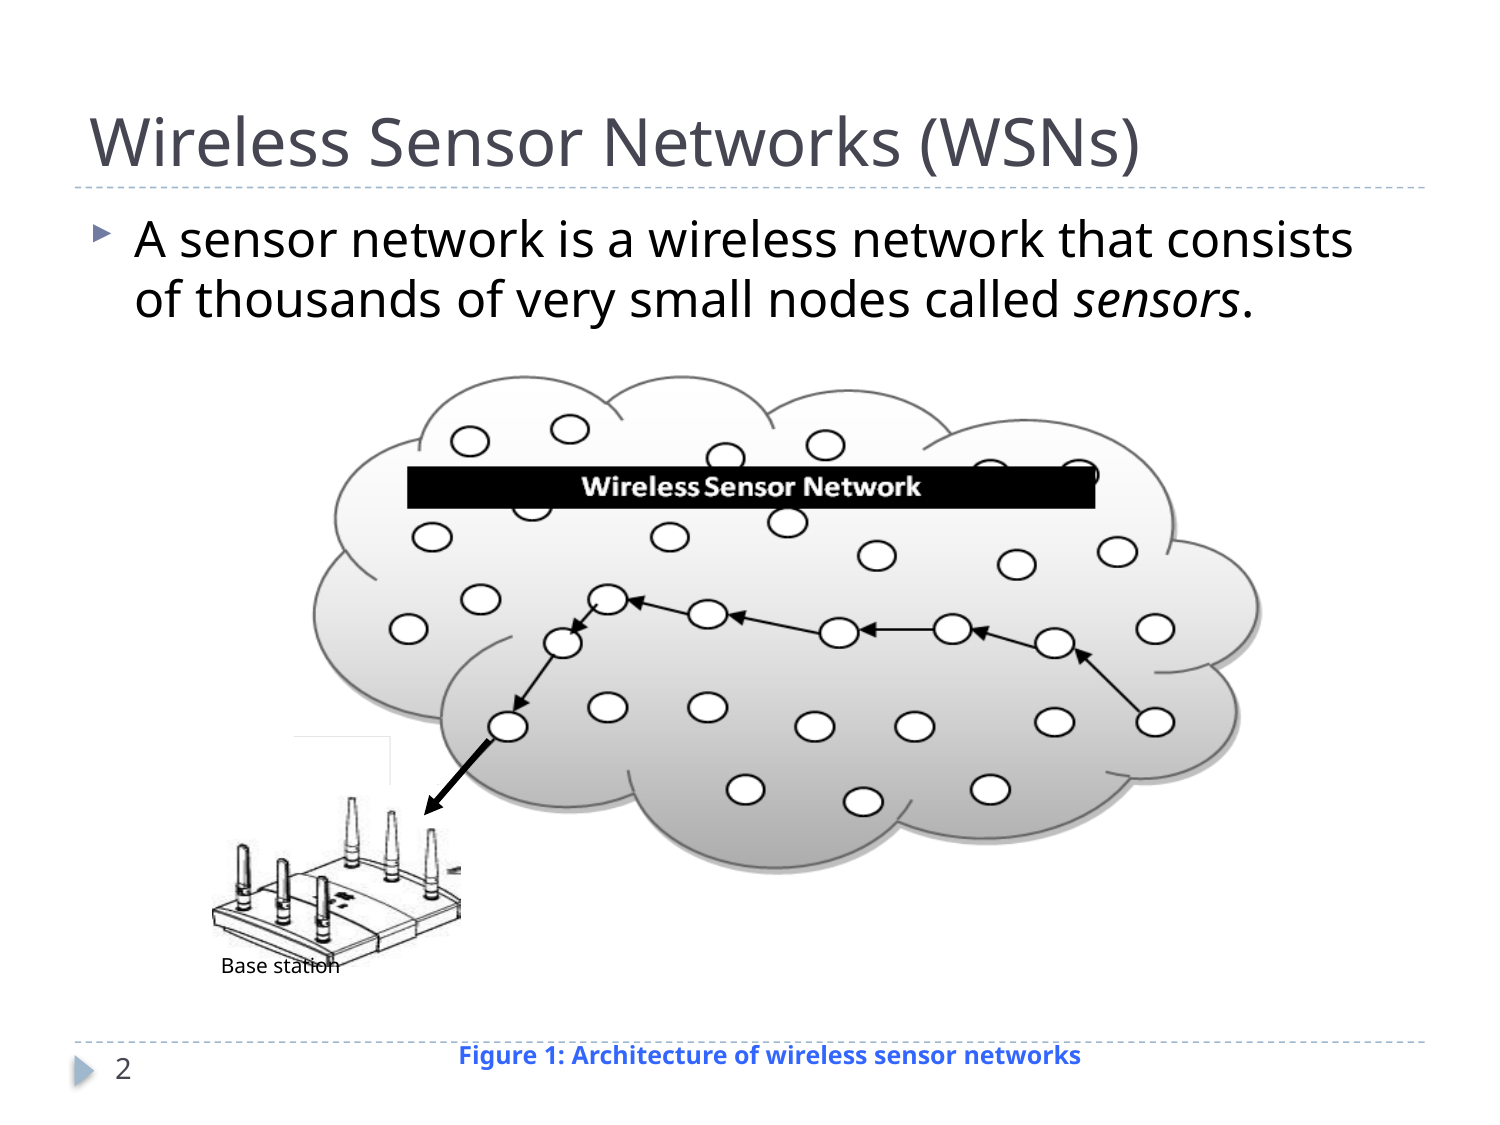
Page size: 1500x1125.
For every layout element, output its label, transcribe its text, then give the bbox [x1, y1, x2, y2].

text_box Figure 1: Architecture of wireless sensor networks [131, 1032, 1417, 1077]
slide_number 2 [100, 1042, 426, 1103]
title Wireless Sensor Networks (WSNs) [75, 24, 1425, 188]
list A sensor network is a wireless network that consists of thousands of very small nodes called sensors. [75, 200, 1425, 1010]
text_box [212, 374, 1264, 991]
